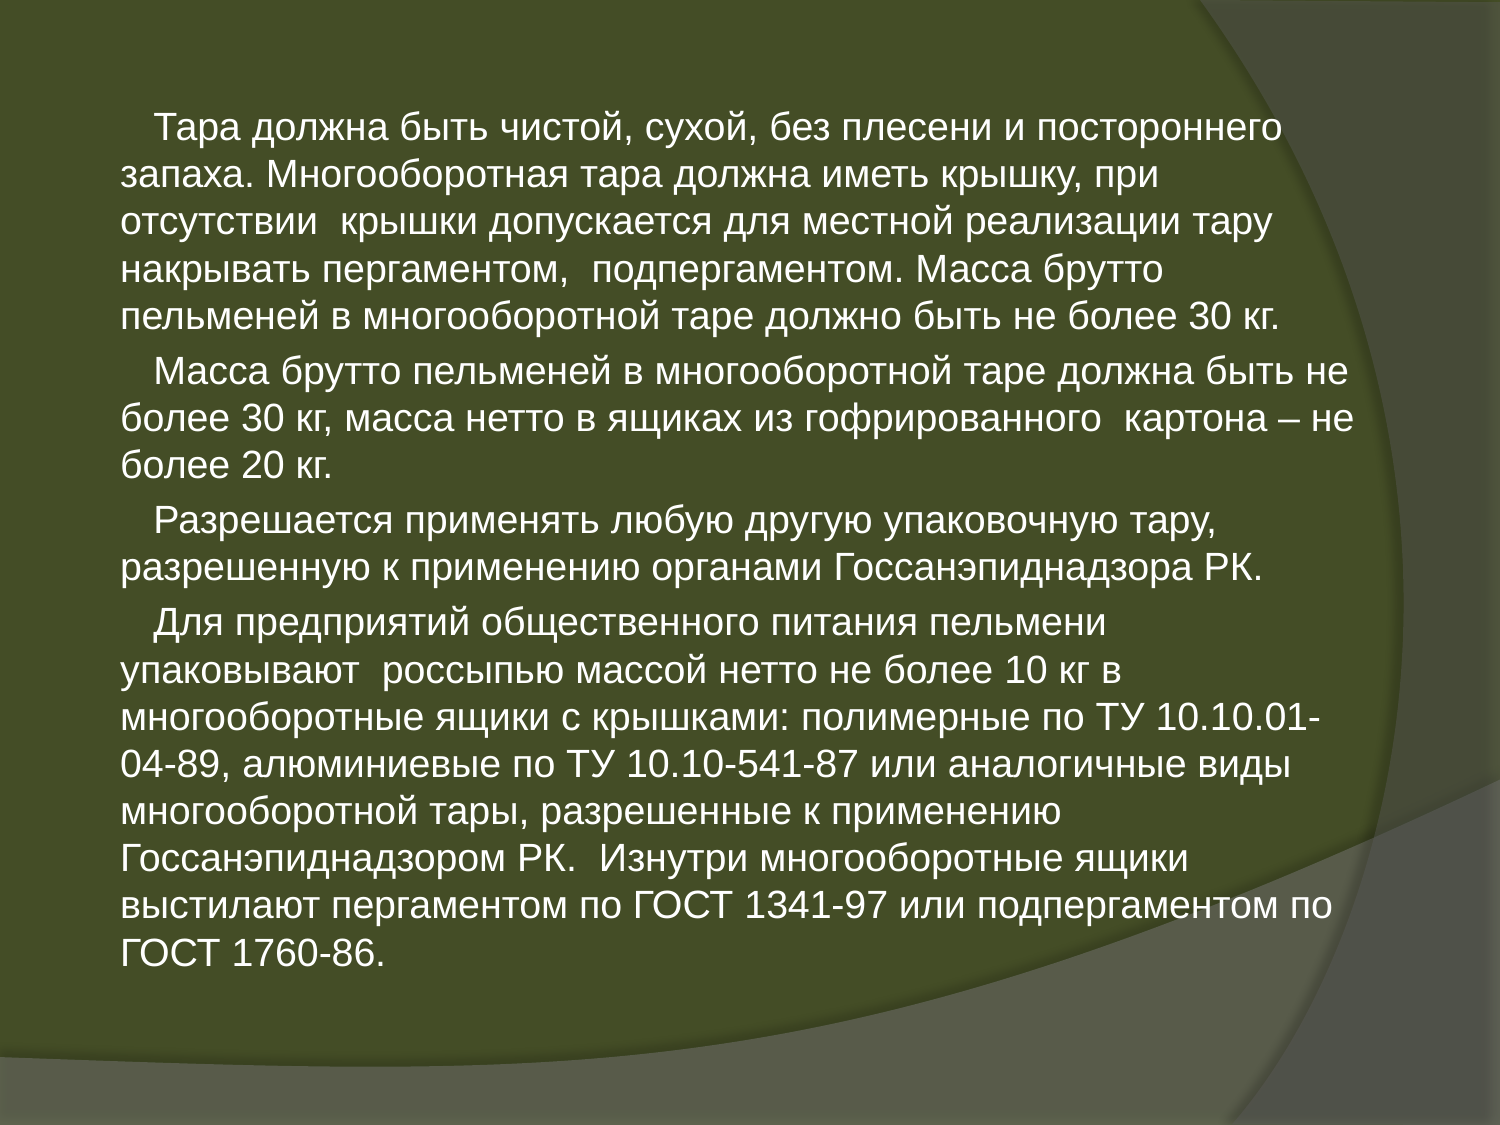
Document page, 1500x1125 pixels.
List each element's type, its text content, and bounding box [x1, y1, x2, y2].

list Тара должна быть чистой, сухой, без плесени и постороннего запаха. Многооборотная тара должна иметь крышку, при отсутствии крышки допускается для местной реализации тару накрывать пергаментом, подпергаментом. Масса брутто пельменей в многооборотной таре должно быть не более 30 кг. Масса брутто пельменей в многооборотной таре должна быть не более 30 кг, масса нетто в ящиках из гофрированного картона – не более 20 кг. Разрешается применять любую другую упаковочную тару, разрешенную к применению органами Госсанэпиднадзора РК. Для предприятий общественного питания пельмени упаковывают россыпью массой нетто не более 10 кг в многооборотные ящики с крышками: полимерные по ТУ 10.10.01-04-89, алюминиевые по ТУ 10.10-541-87 или аналогичные виды многооборотной тары, разрешенные к применению Госсанэпиднадзором РК. Изнутри многооборотные ящики выстилают пергаментом по ГОСТ 1341-97 или подпергаментом по ГОСТ 1760-86. [105, 93, 1383, 1005]
